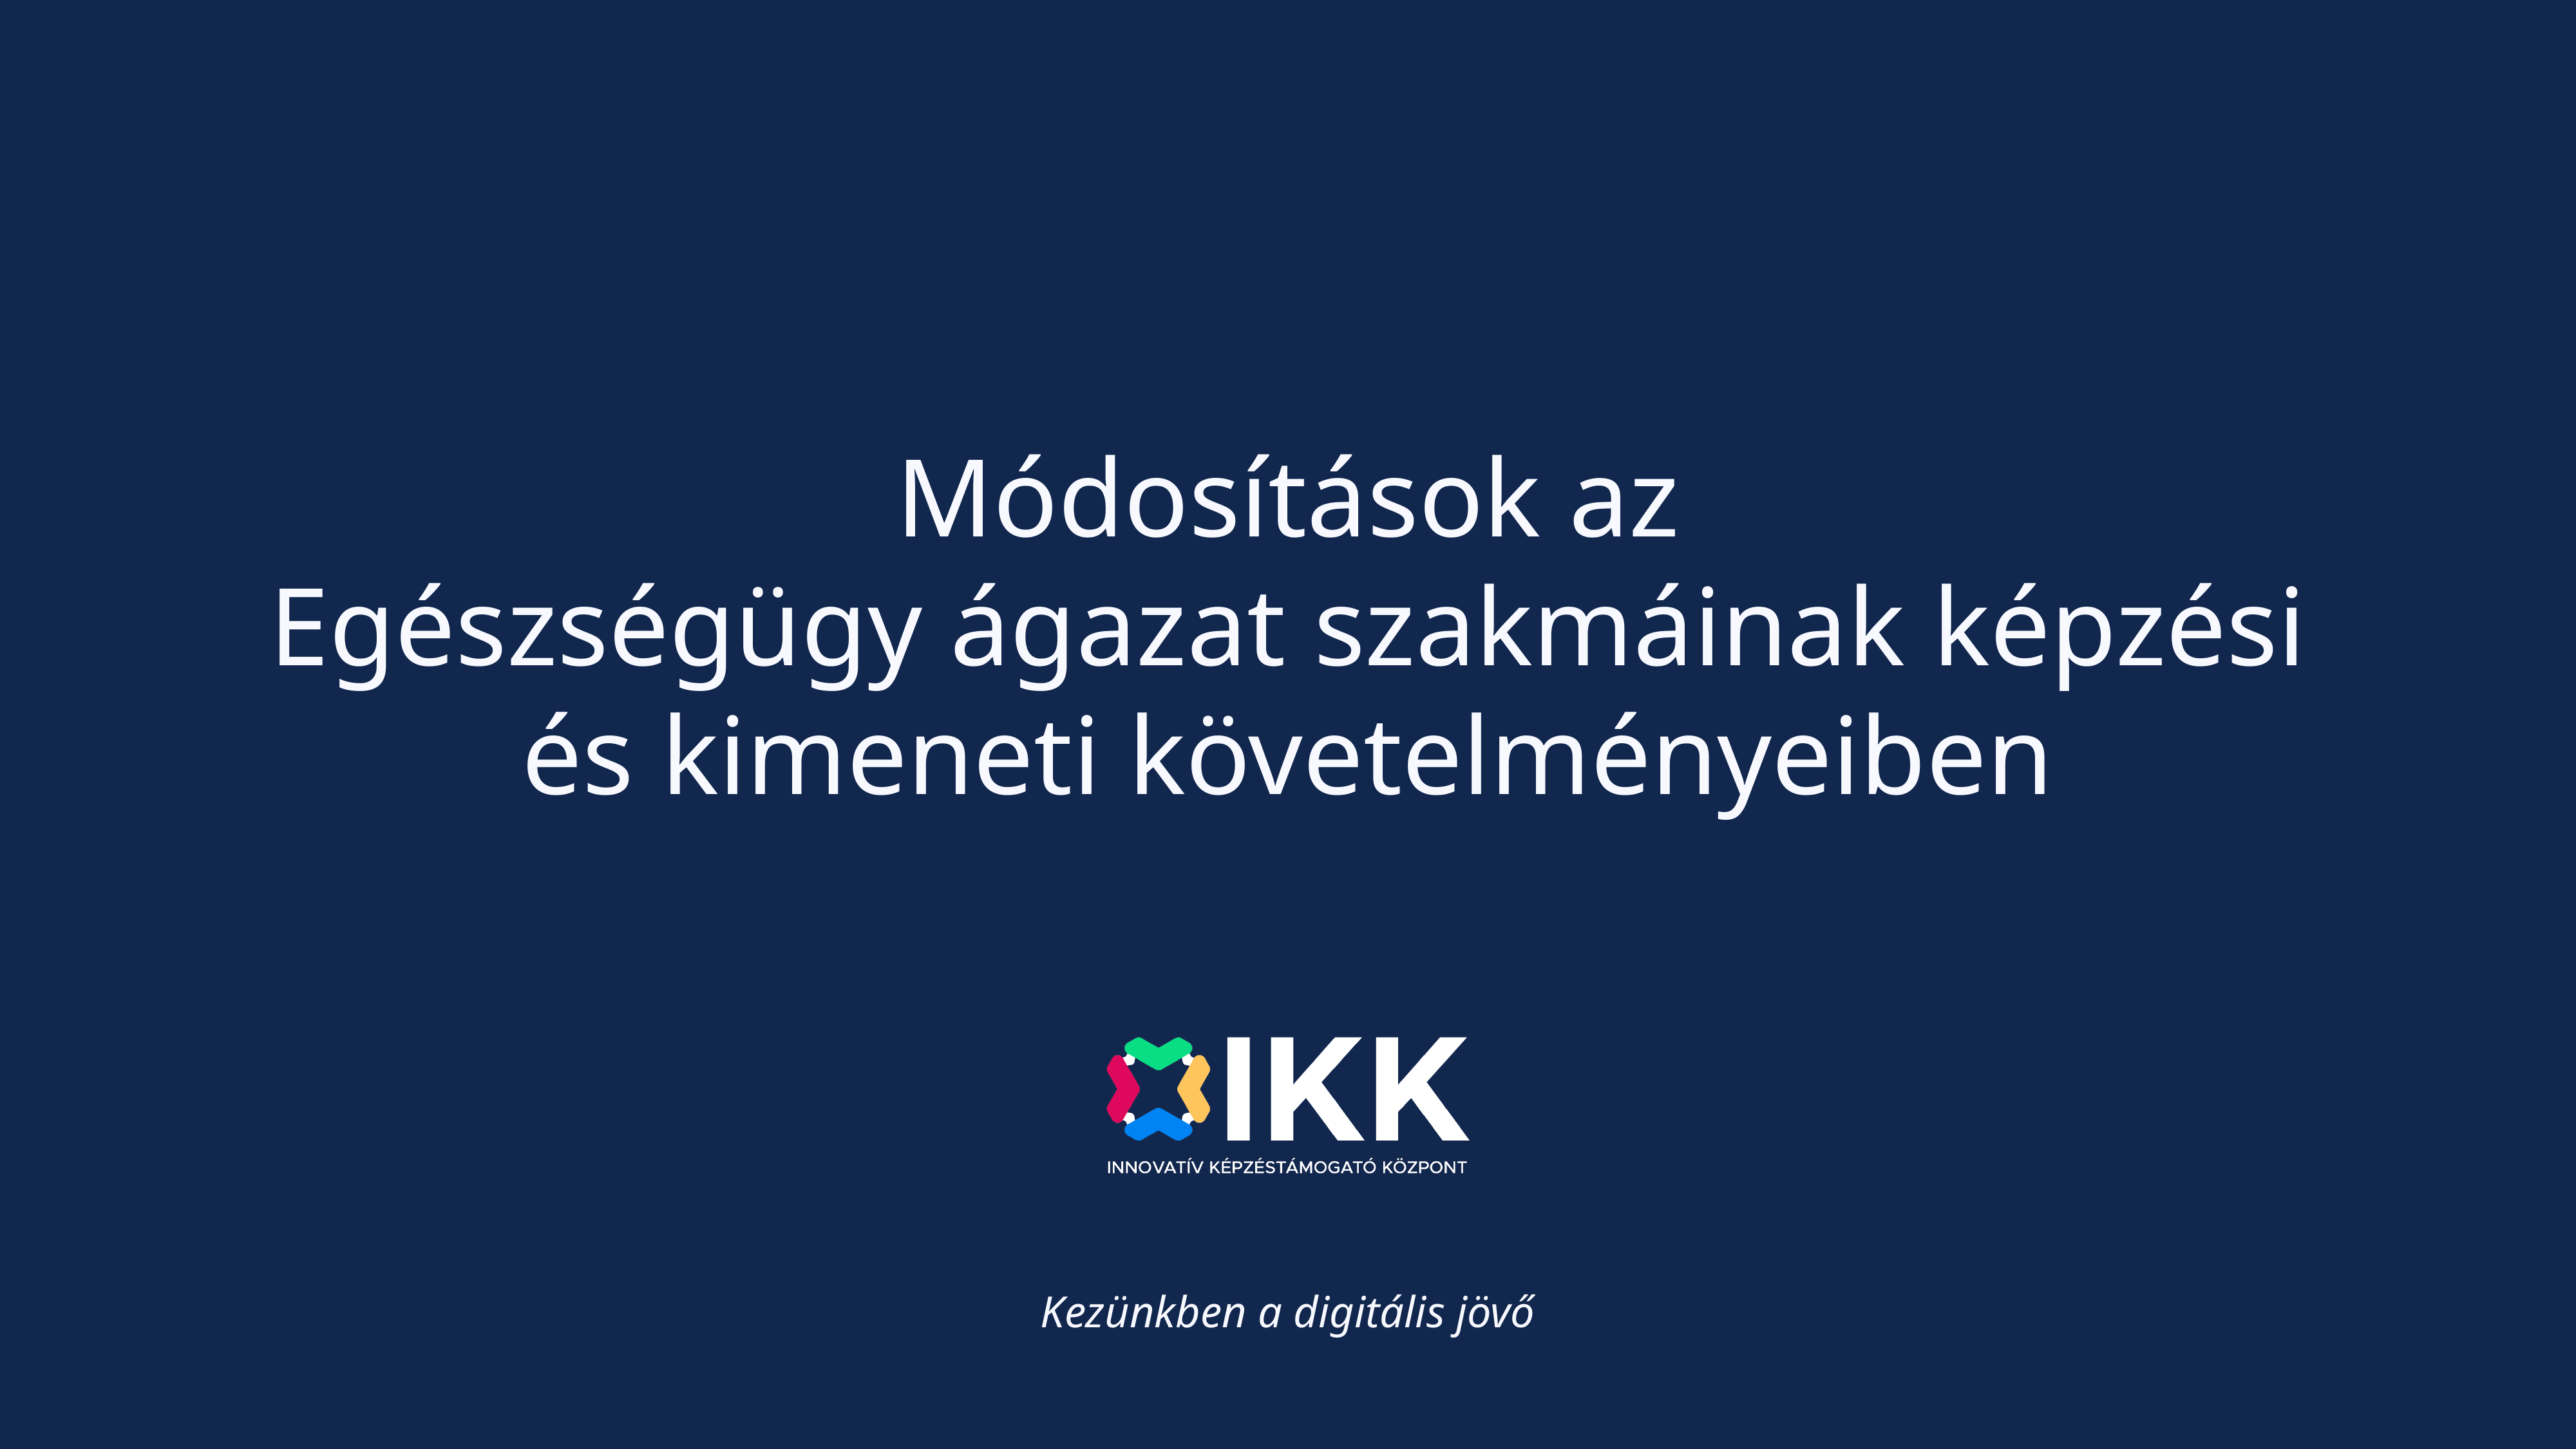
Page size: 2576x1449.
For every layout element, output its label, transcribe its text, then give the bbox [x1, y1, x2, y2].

picture [1106, 1037, 1470, 1173]
text_box Kezünkben a digitális jövő [998, 1258, 1578, 1316]
list Módosítások az Egészségügy ágazat szakmáinak képzési és kimeneti követelményeiben [240, 430, 2336, 560]
